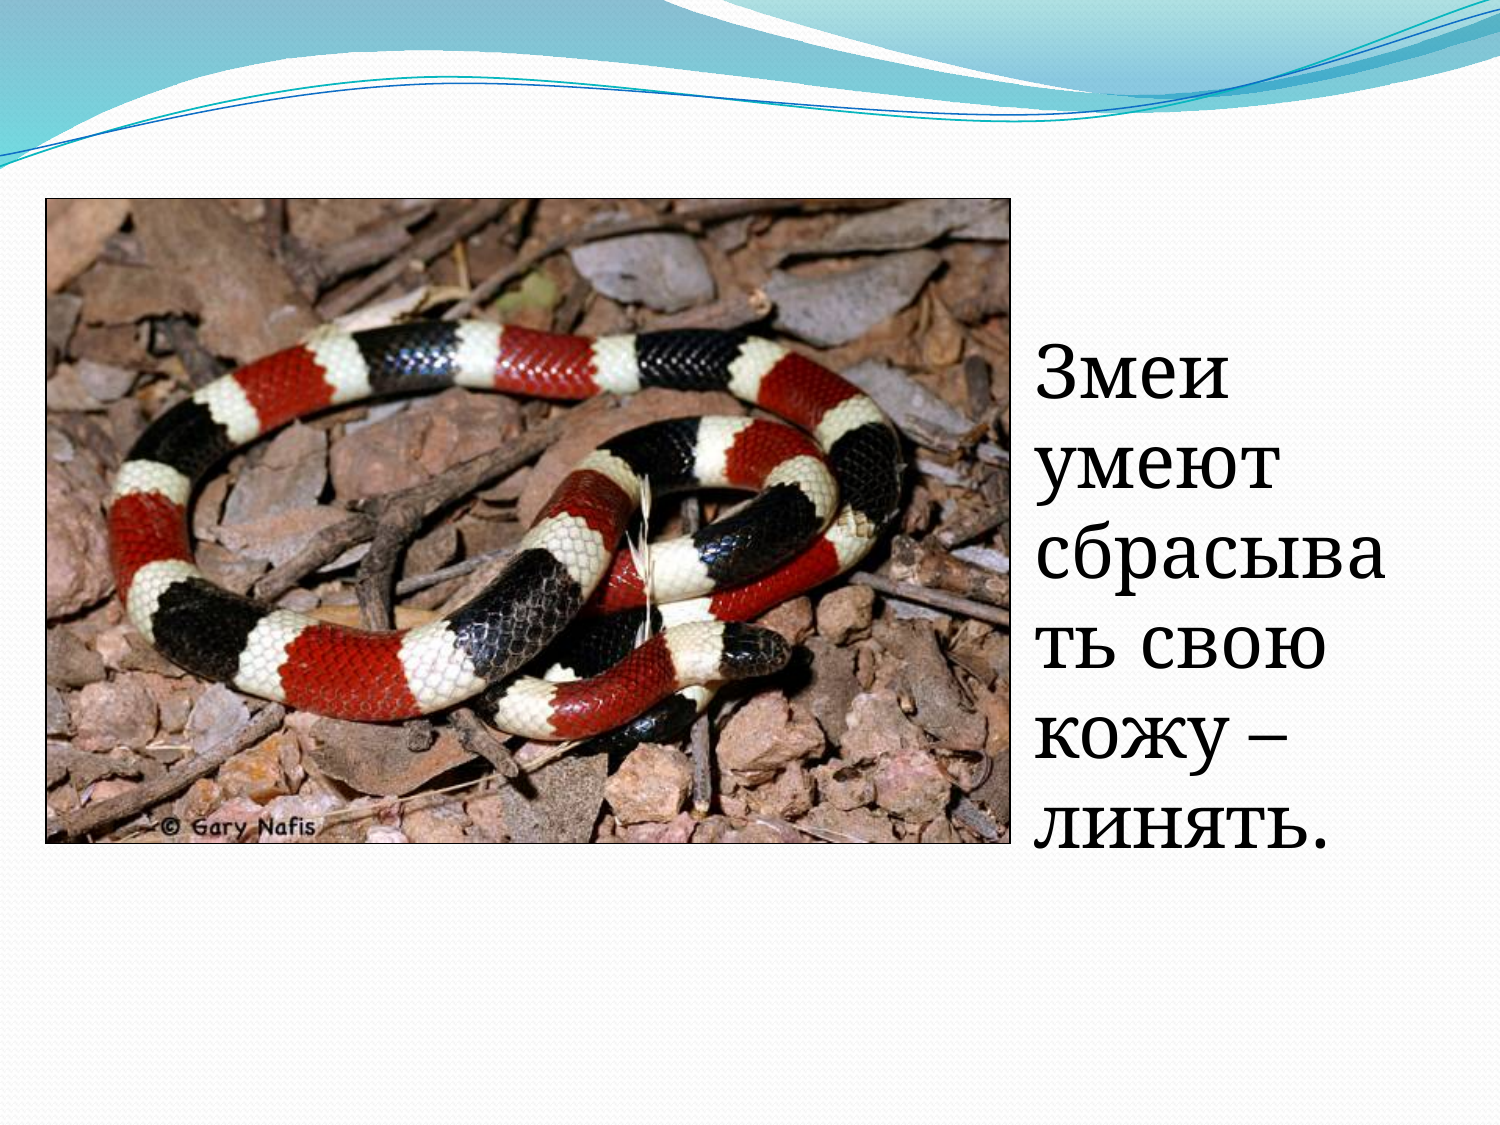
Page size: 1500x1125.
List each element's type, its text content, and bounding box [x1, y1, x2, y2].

picture [46, 198, 1010, 843]
text_box Змеи умеют сбрасывать свою кожу – линять. [1019, 316, 1442, 872]
